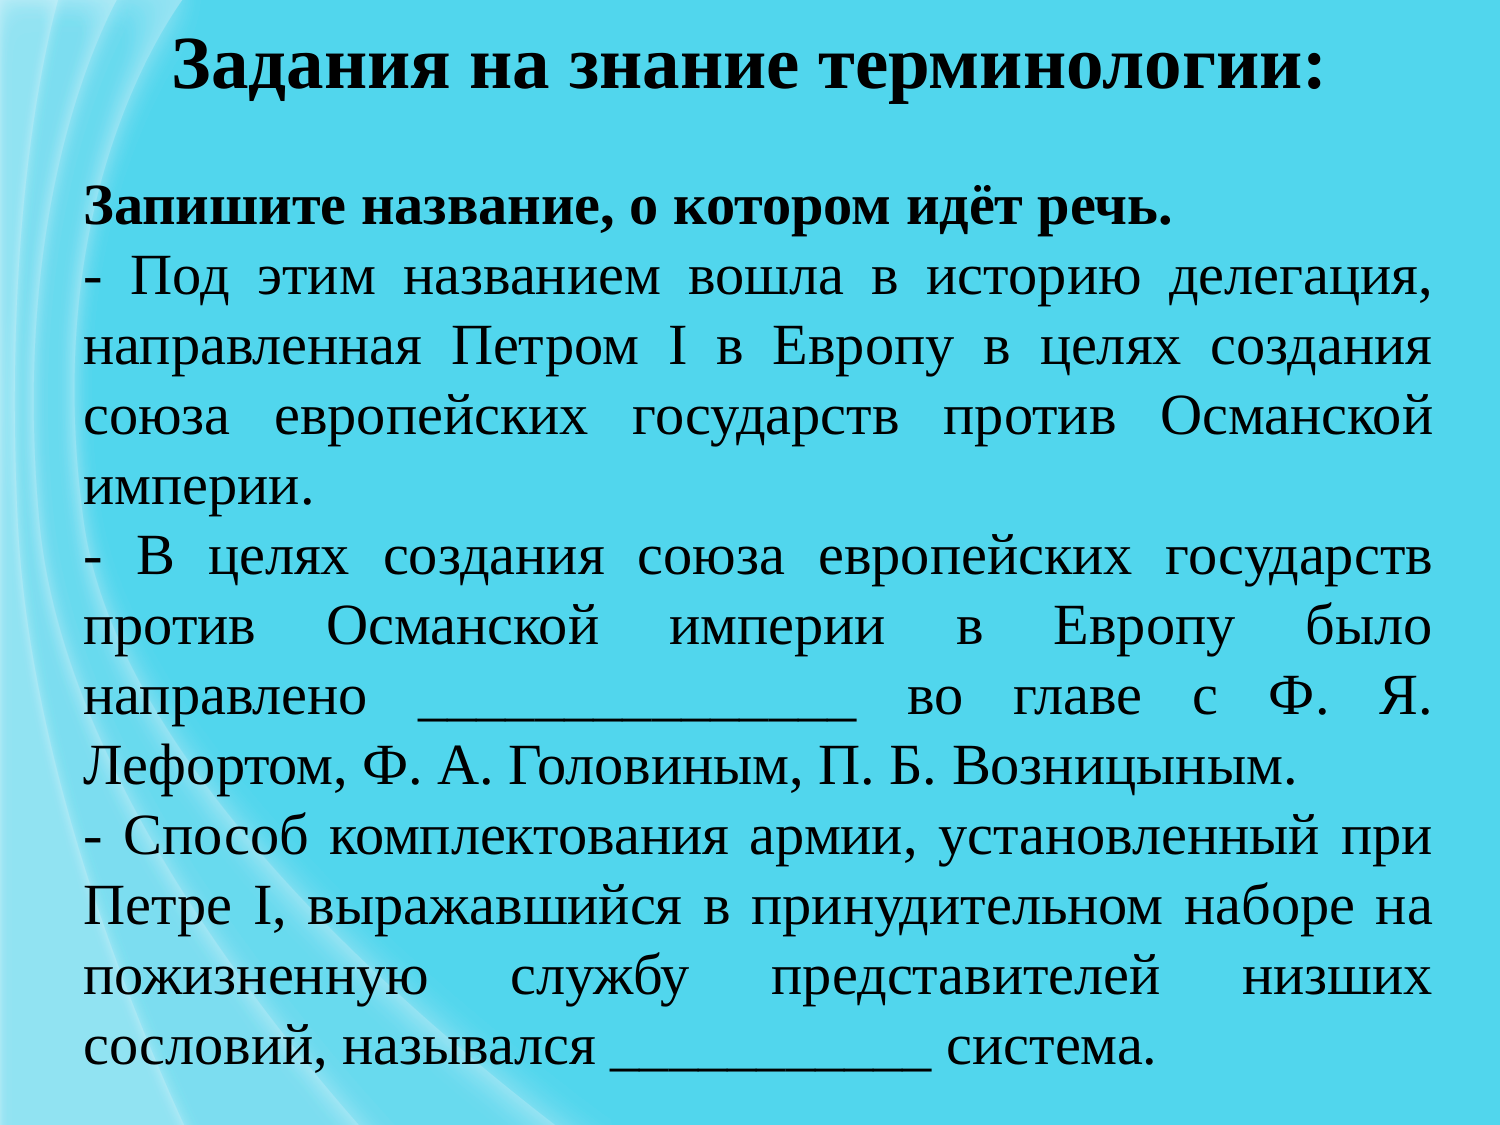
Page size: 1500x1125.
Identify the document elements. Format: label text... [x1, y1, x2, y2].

text_box Запишите название, о котором идёт речь. - Под этим названием вошла в историю делегация, направленная Петром I в Европу в целях создания союза европейских государств против Османской империи. - В целях создания союза европейских государств против Османской империи в Европу было направлено _______________ во главе с Ф. Я. Лефортом, Ф. А. Головиным, П. Б. Возницыным. - Способ комплектования армии, установленный при Петре I, выражавшийся в принудительном наборе на пожизненную службу представителей низших сословий, назывался ___________ система. [68, 158, 1449, 1084]
title Задания на знание терминологии: [103, 0, 1397, 158]
picture [0, 0, 1500, 1125]
